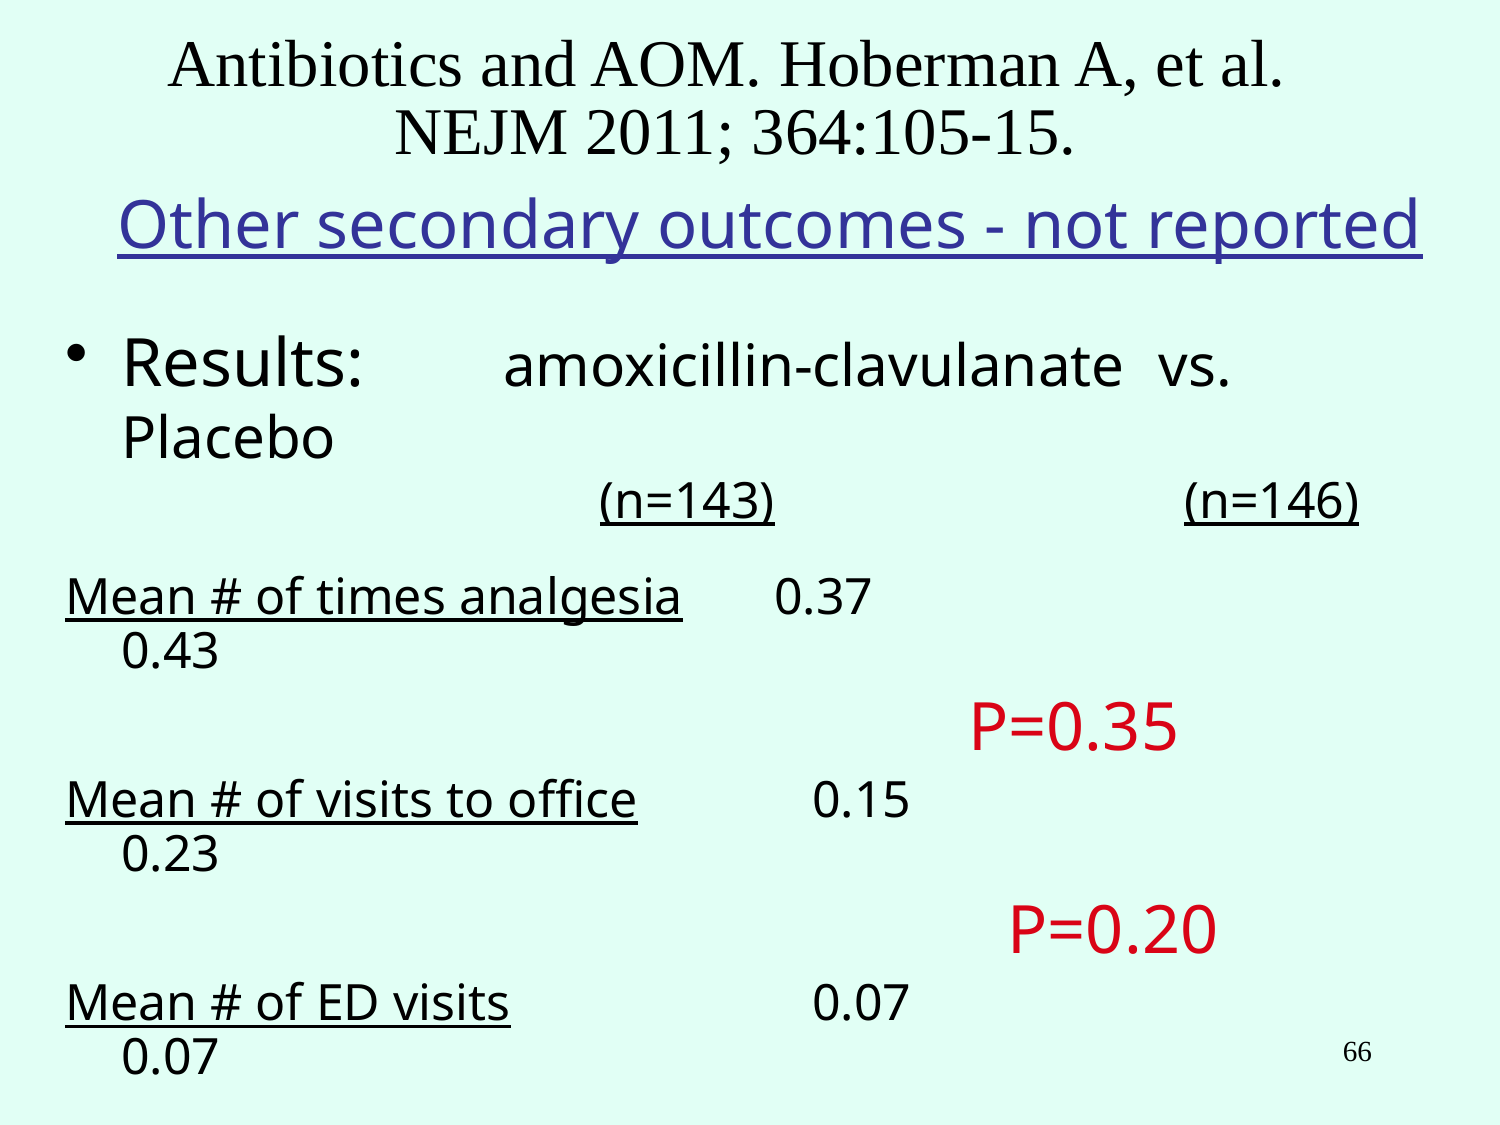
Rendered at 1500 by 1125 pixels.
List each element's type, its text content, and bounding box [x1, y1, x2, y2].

text_box Antibiotics and AOM. Hoberman A, et al. NEJM 2011; 364:105-15. [152, 24, 1319, 174]
list Results: amoxicillin-clavulanate vs. Placebo (n=143) (n=146) Mean # of times analgesia 0.37 0.43 P=0.35 Mean # of visits to office 0.15 0.23 P=0.20 Mean # of ED visits 0.07 0.07 # of cases of family member missing work 33 33 [50, 312, 1500, 1125]
text_box Other secondary outcomes - not reported [102, 174, 1438, 270]
